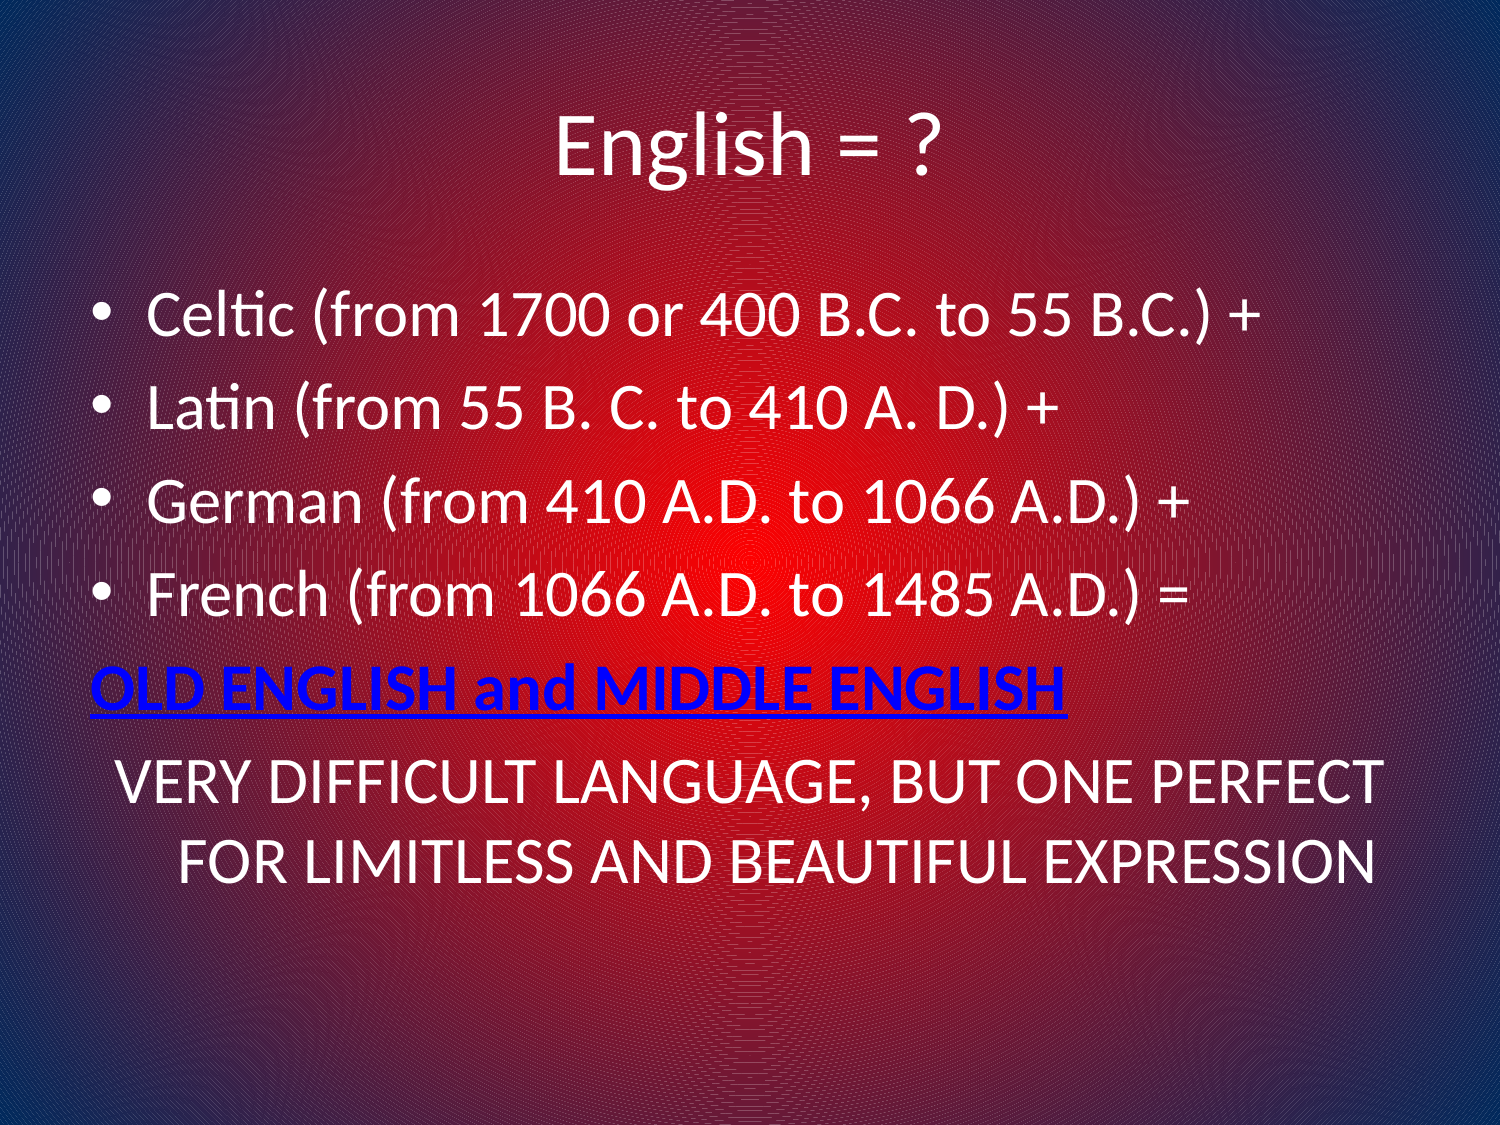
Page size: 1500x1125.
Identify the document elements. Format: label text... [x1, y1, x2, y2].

title English = ? [75, 45, 1425, 233]
list Celtic (from 1700 or 400 B.C. to 55 B.C.) + Latin (from 55 B. C. to 410 A. D.) + German (from 410 A.D. to 1066 A.D.) + French (from 1066 A.D. to 1485 A.D.) = OLD ENGLISH and MIDDLE ENGLISH VERY DIFFICULT LANGUAGE, BUT ONE PERFECT FOR LIMITLESS AND BEAUTIFUL EXPRESSION [75, 262, 1425, 1005]
